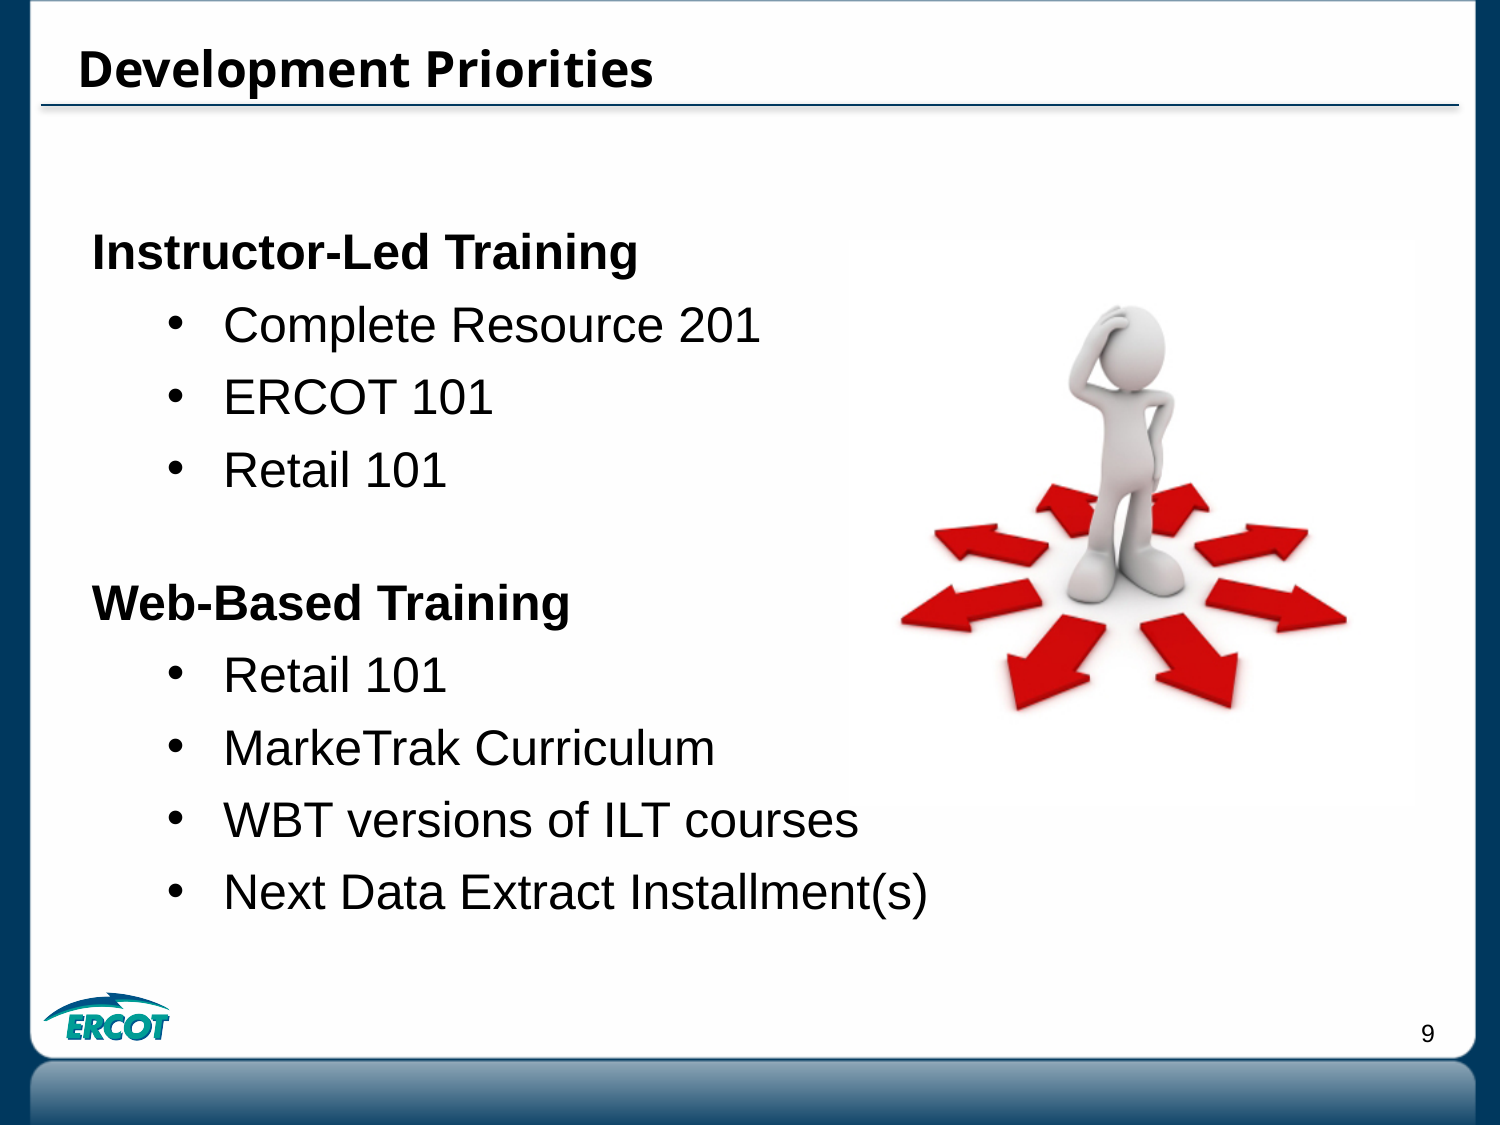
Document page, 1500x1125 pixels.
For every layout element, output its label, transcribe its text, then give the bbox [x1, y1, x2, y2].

text_box Instructor-Led Training Complete Resource 201 ERCOT 101 Retail 101 Web-Based Training Retail 101 MarkeTrak Curriculum WBT versions of ILT courses Next Data Extract Installment(s) [77, 212, 1415, 1000]
title Development Priorities [62, 29, 1450, 106]
picture [0, 0, 1500, 1125]
